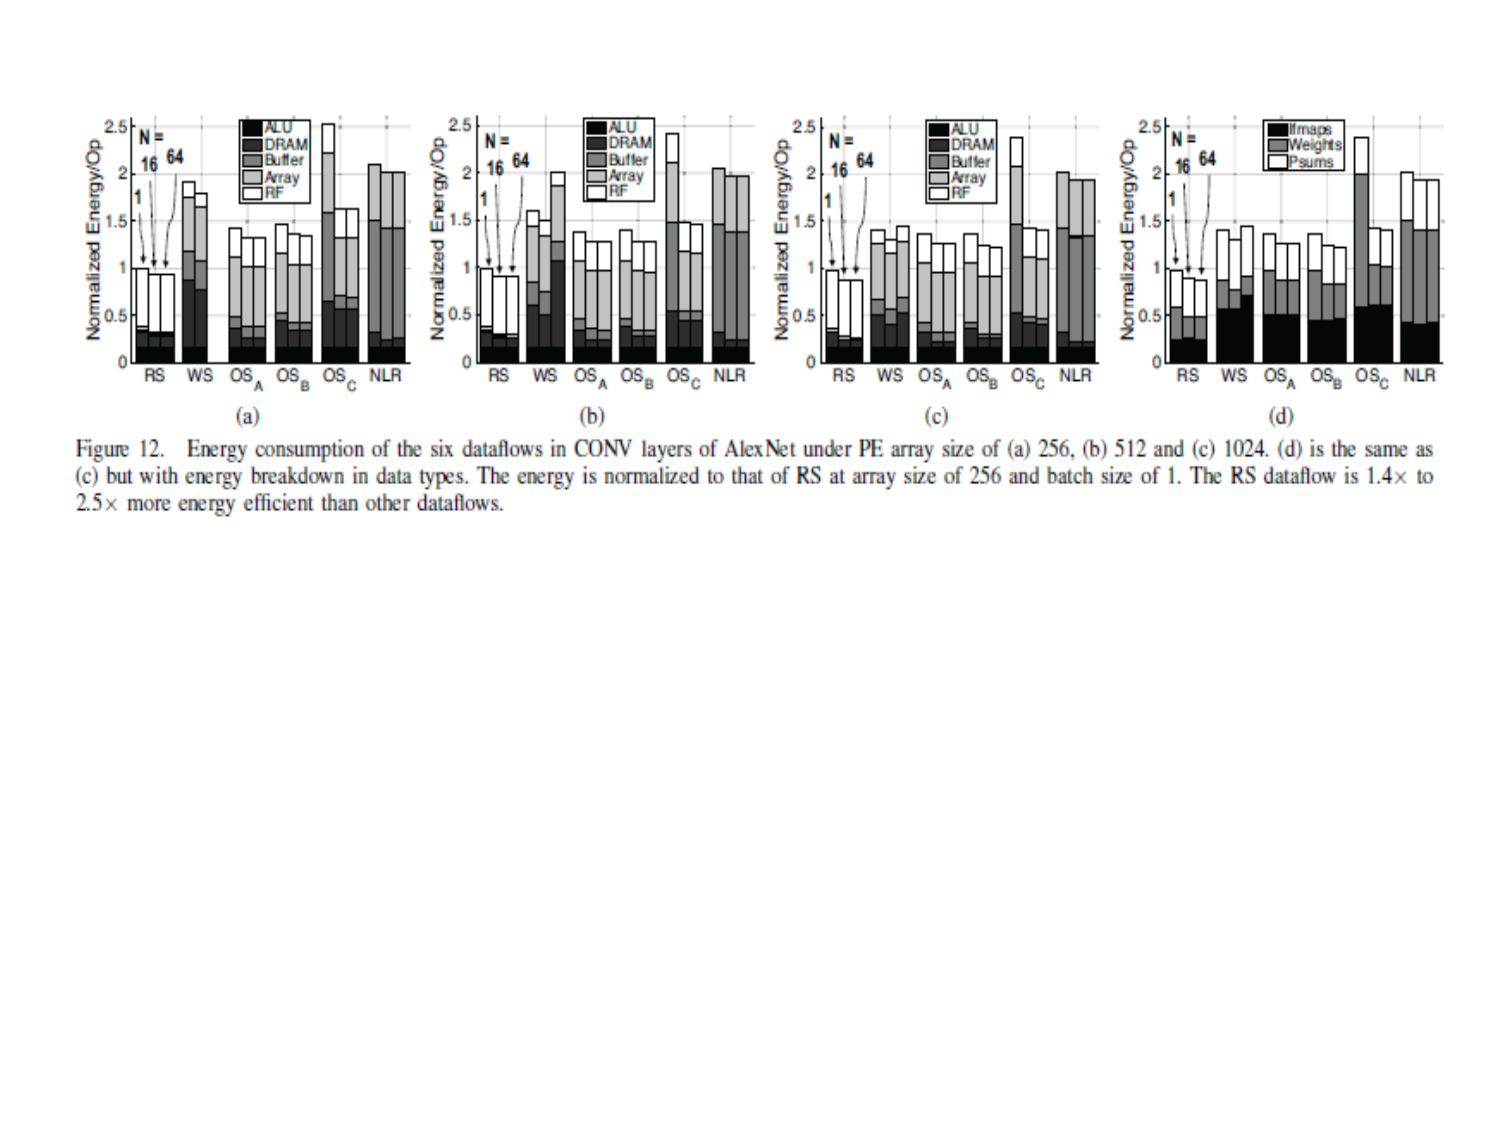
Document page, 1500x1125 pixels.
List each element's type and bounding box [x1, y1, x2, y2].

picture [24, 87, 1488, 538]
